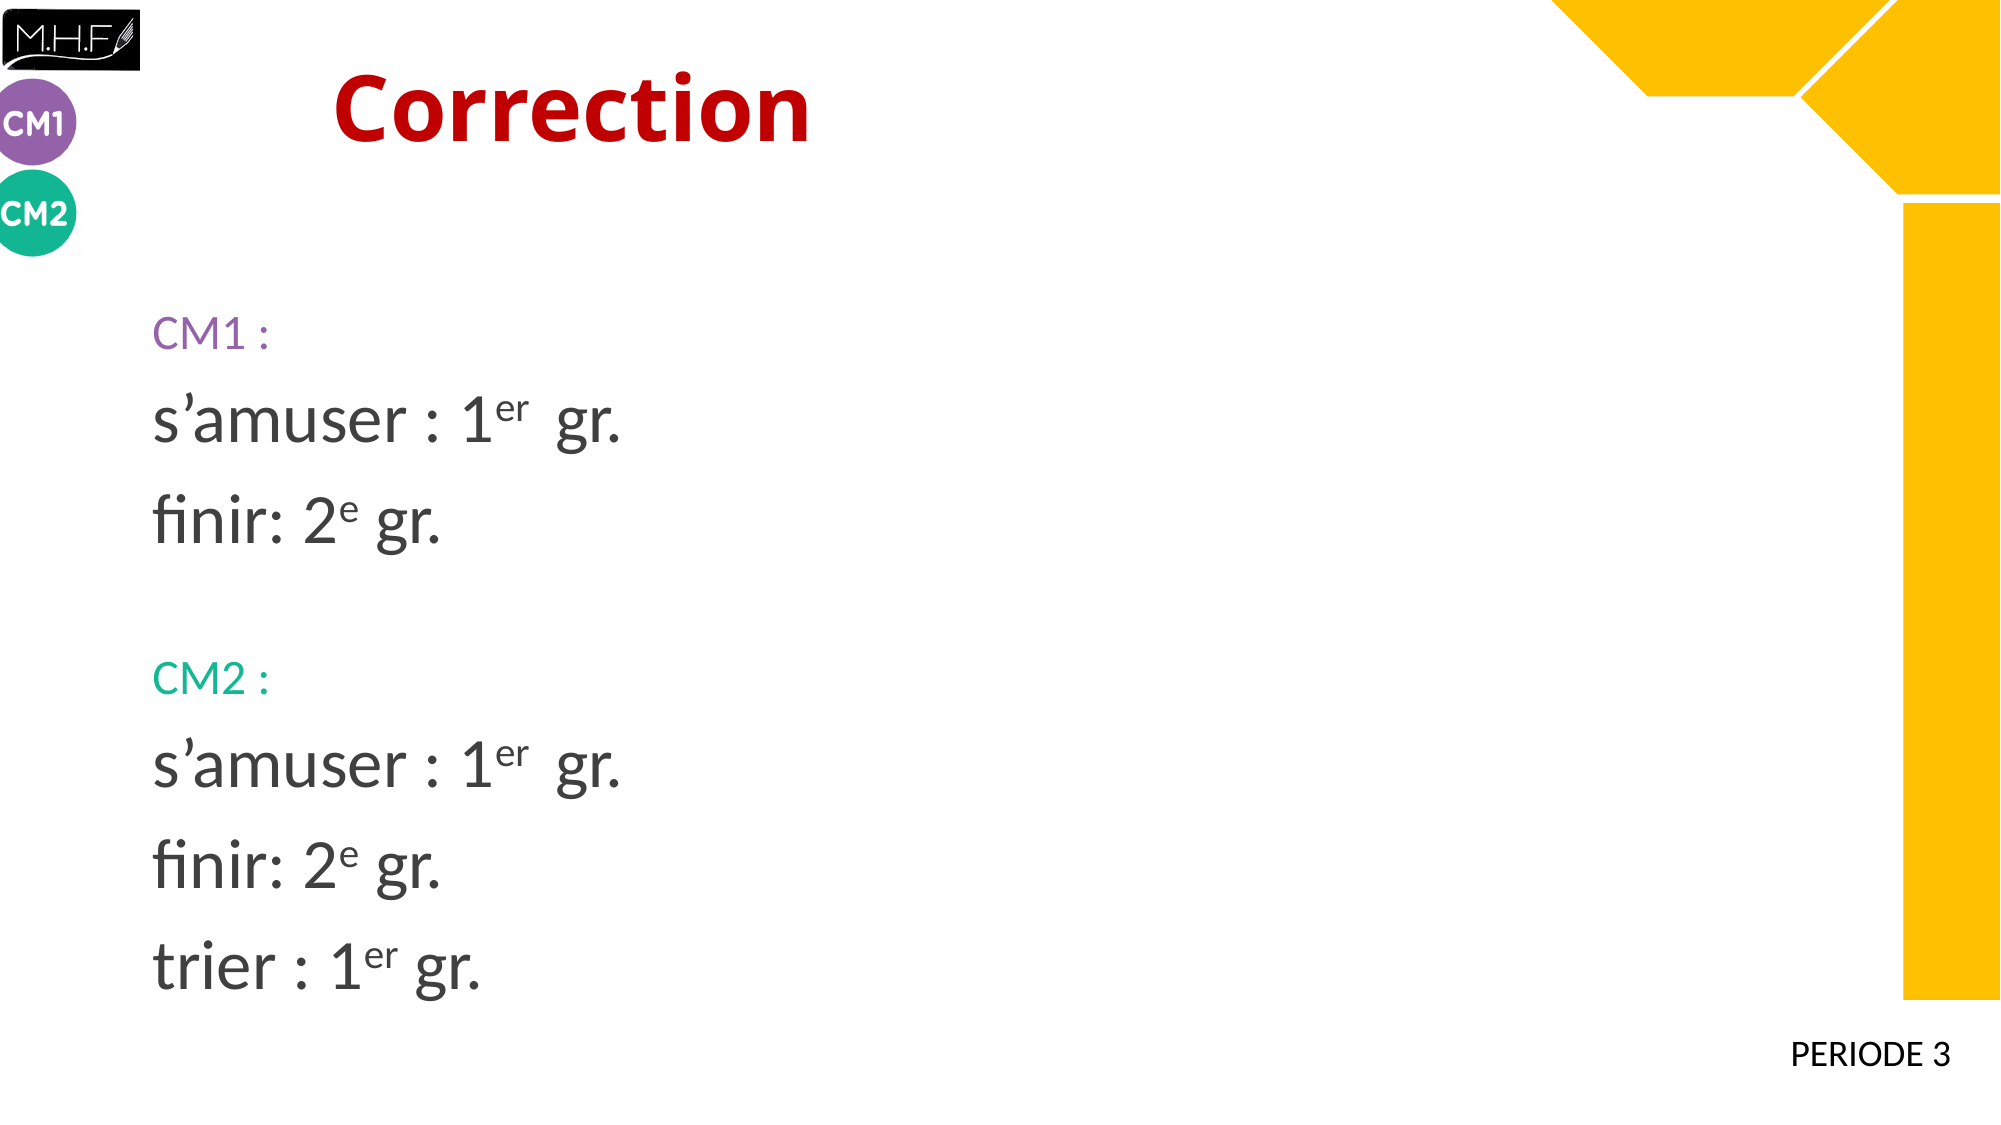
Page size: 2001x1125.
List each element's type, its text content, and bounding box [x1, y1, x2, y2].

text_box PERIODE 3 [1754, 1021, 1967, 1125]
text_box [1549, 0, 1892, 98]
title Correction [316, 3, 1863, 221]
picture [0, 7, 140, 259]
list CM1 : s’amuser : 1er gr. finir: 2e gr. CM2 : s’amuser : 1er gr. finir: 2e gr. trier : 1er gr. [137, 299, 1863, 1014]
text_box [1902, 202, 2000, 1001]
text_box [1799, 0, 2000, 196]
